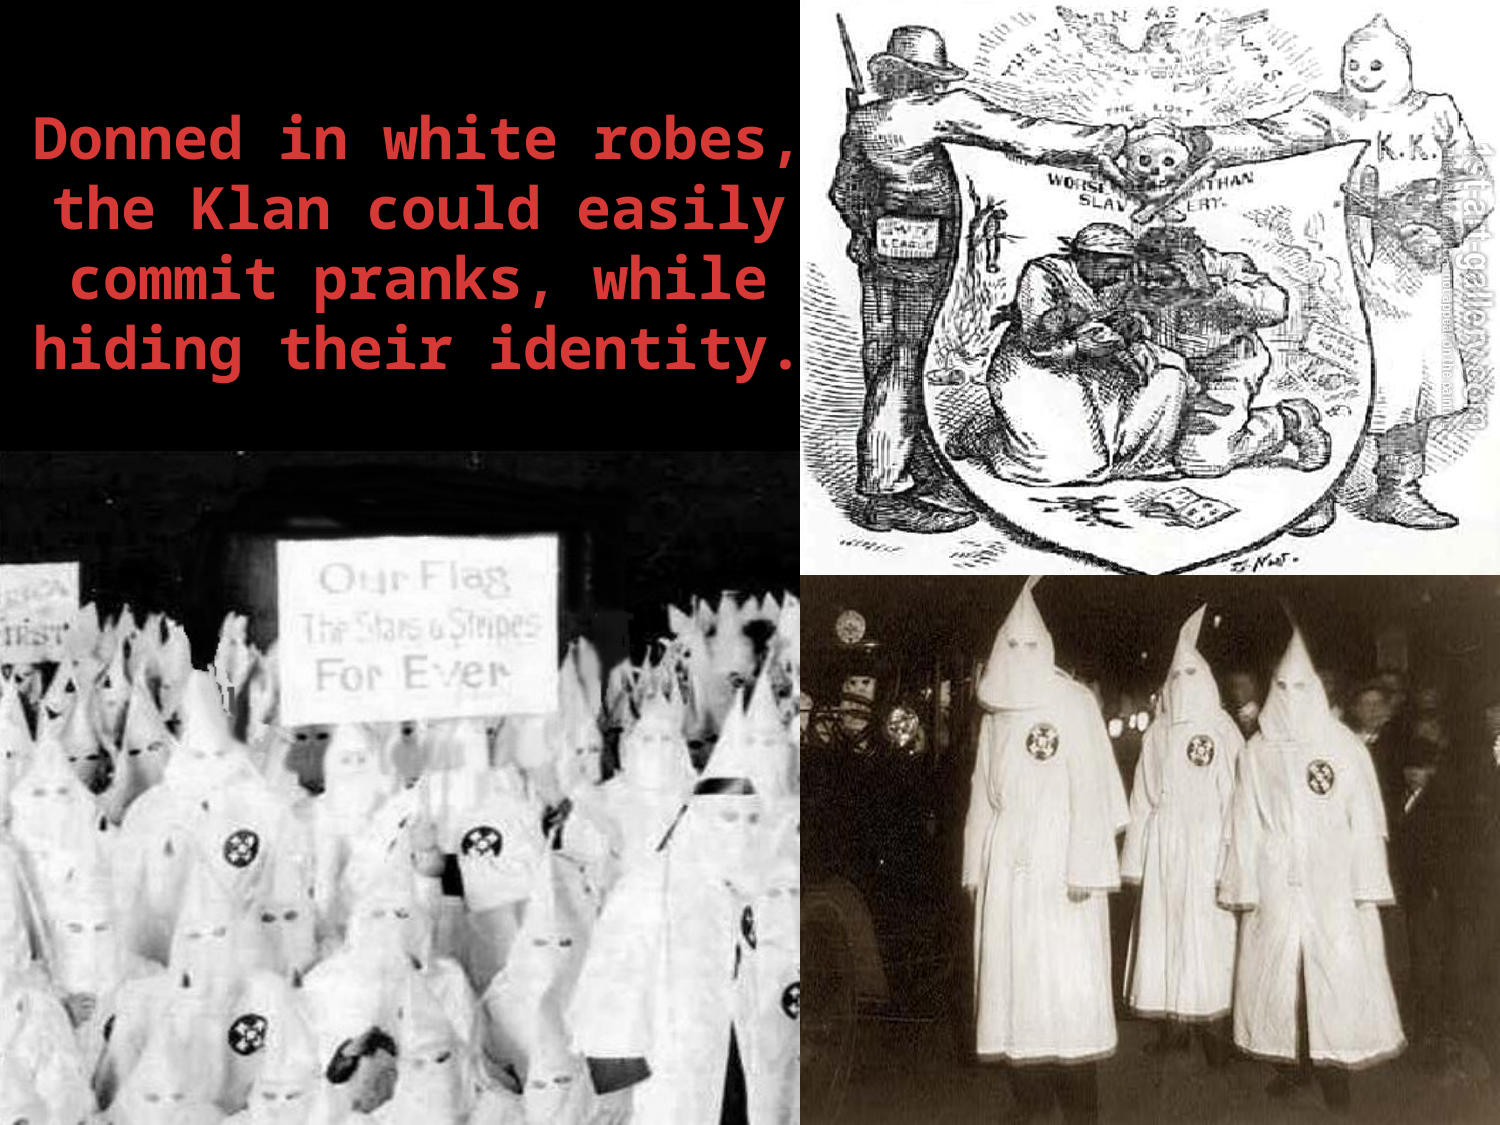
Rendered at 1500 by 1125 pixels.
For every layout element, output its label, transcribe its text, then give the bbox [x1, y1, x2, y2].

title Donned in white robes, the Klan could easily commit pranks, while hiding their identity. [0, 174, 794, 308]
picture [0, 0, 1500, 1125]
